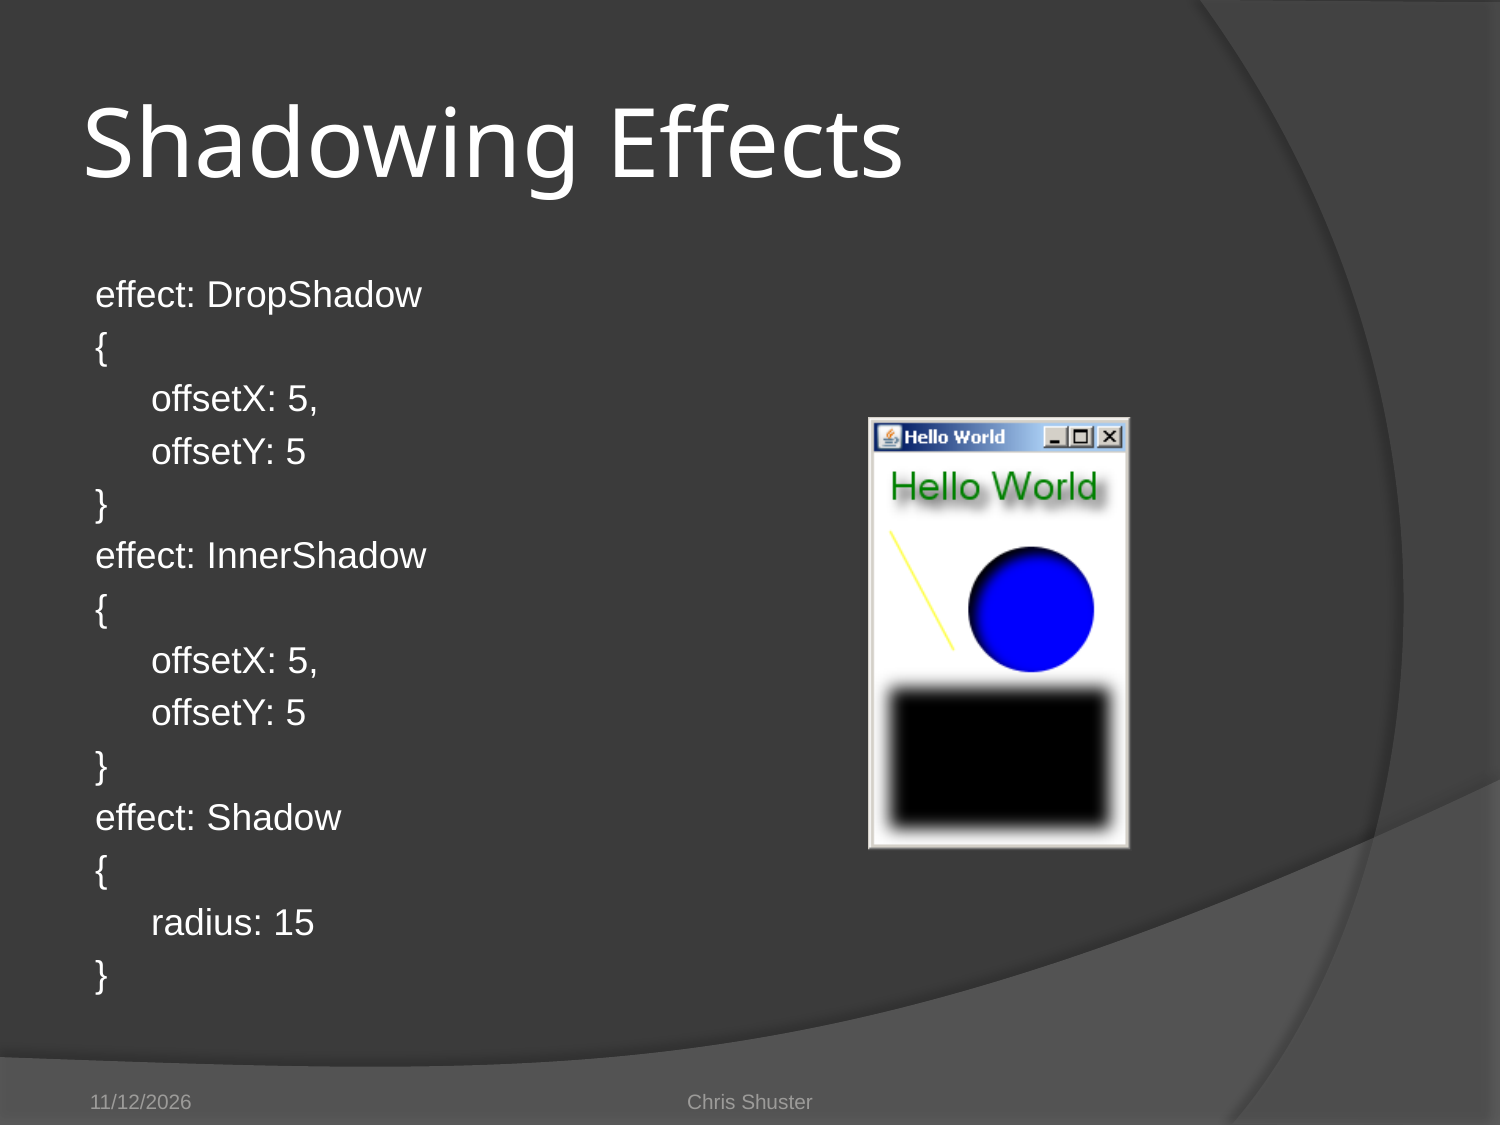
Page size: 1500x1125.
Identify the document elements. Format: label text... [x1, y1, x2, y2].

title Shadowing Effects [75, 45, 1300, 233]
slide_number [75, 1053, 425, 1114]
list effect: DropShadow { offsetX: 5, offsetY: 5 } effect: InnerShadow { offsetX: 5, offsetY: 5 } effect: Shadow { radius: 15 } [75, 262, 675, 1005]
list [868, 417, 1132, 851]
footer Chris Shuster [512, 1053, 988, 1114]
